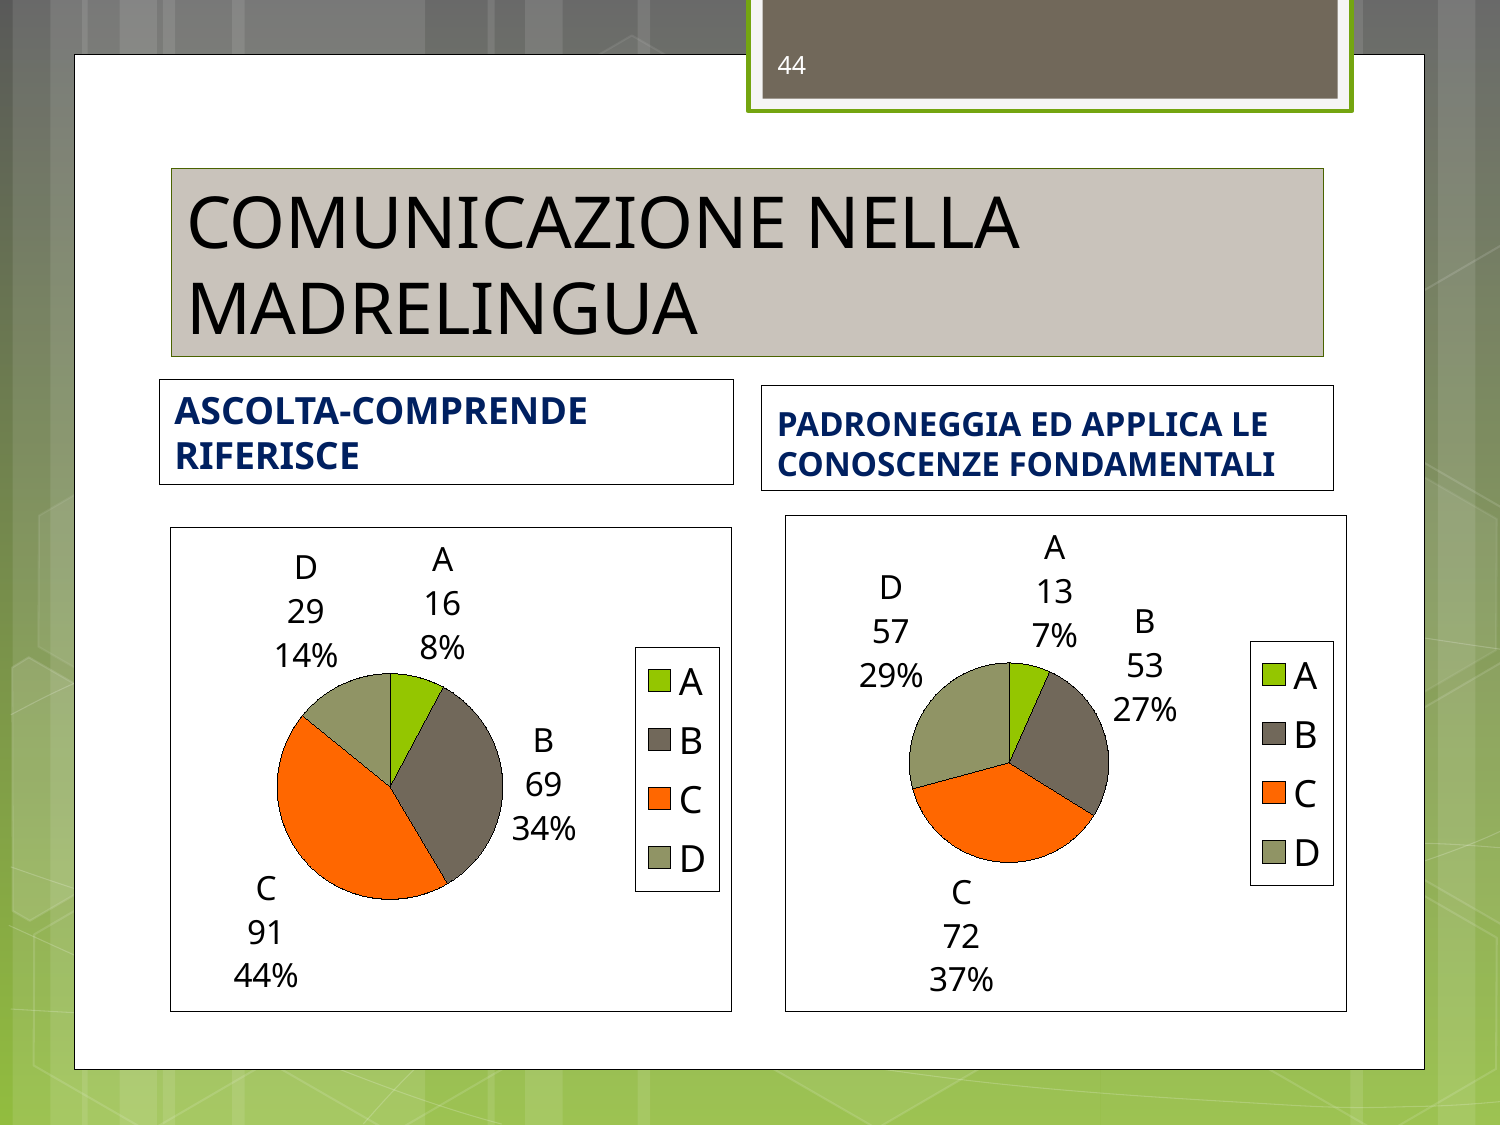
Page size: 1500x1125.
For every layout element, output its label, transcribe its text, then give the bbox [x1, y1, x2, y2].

chart [170, 526, 733, 1012]
title COMUNICAZIONE NELLA MADRELINGUA [171, 168, 1324, 357]
chart [785, 514, 1347, 1012]
list ASCOLTA-COMPRENDE RIFERISCE [159, 379, 734, 485]
list PADRONEGGIA ED APPLICA LE CONOSCENZE FONDAMENTALI [761, 385, 1334, 491]
slide_number 44 [762, 36, 982, 97]
